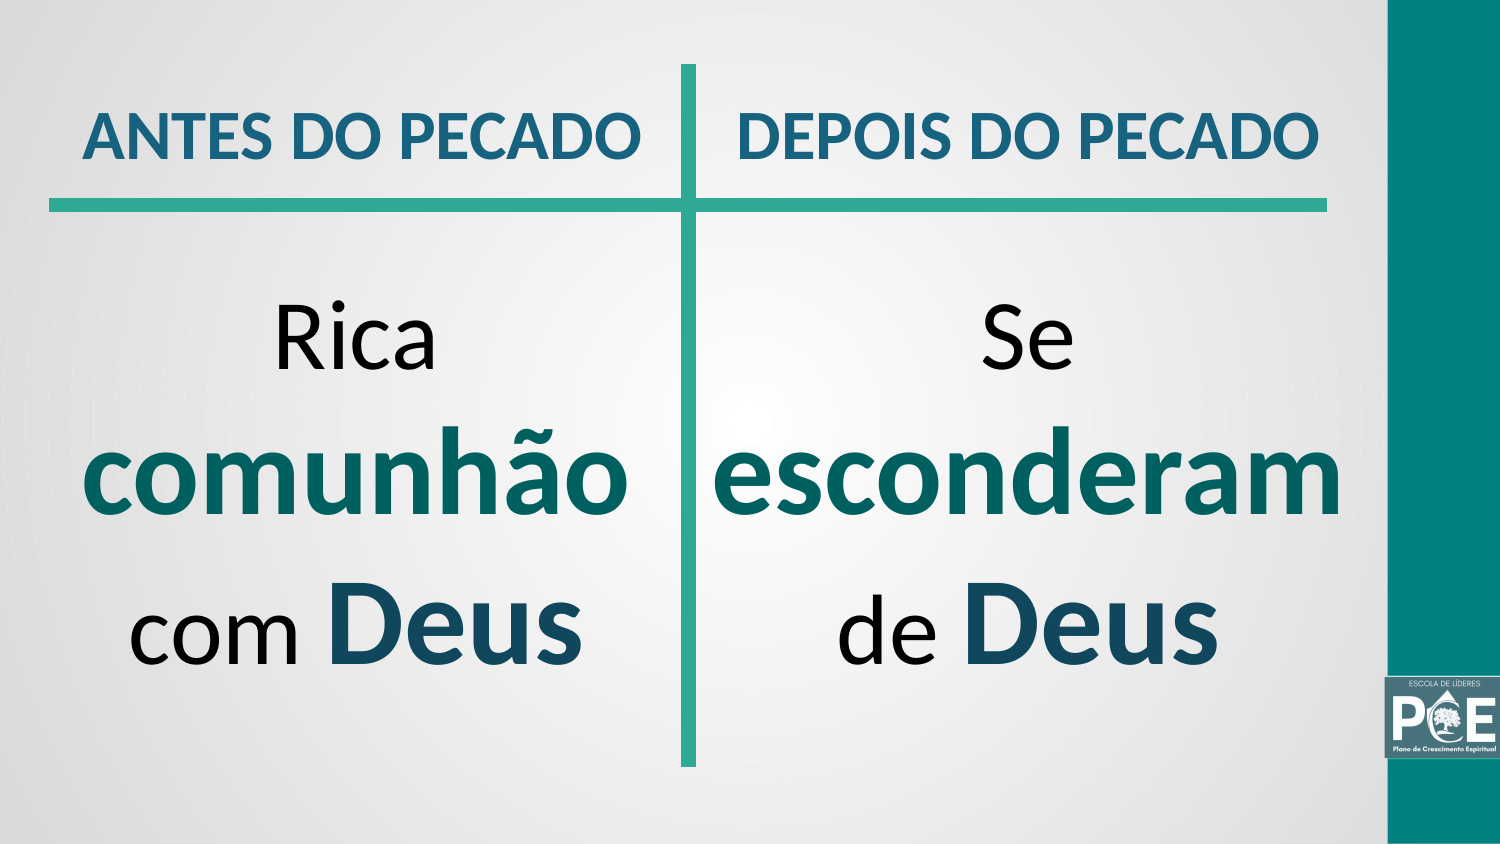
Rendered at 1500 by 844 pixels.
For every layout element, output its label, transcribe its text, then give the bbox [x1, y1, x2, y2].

text_box Rica comunhão com Deus [56, 262, 656, 697]
text_box ANTES DO PECADO [68, 80, 656, 181]
text_box DEPOIS DO PECADO [711, 80, 1346, 181]
picture [1384, 676, 1500, 758]
text_box Se esconderam de Deus [693, 262, 1364, 697]
